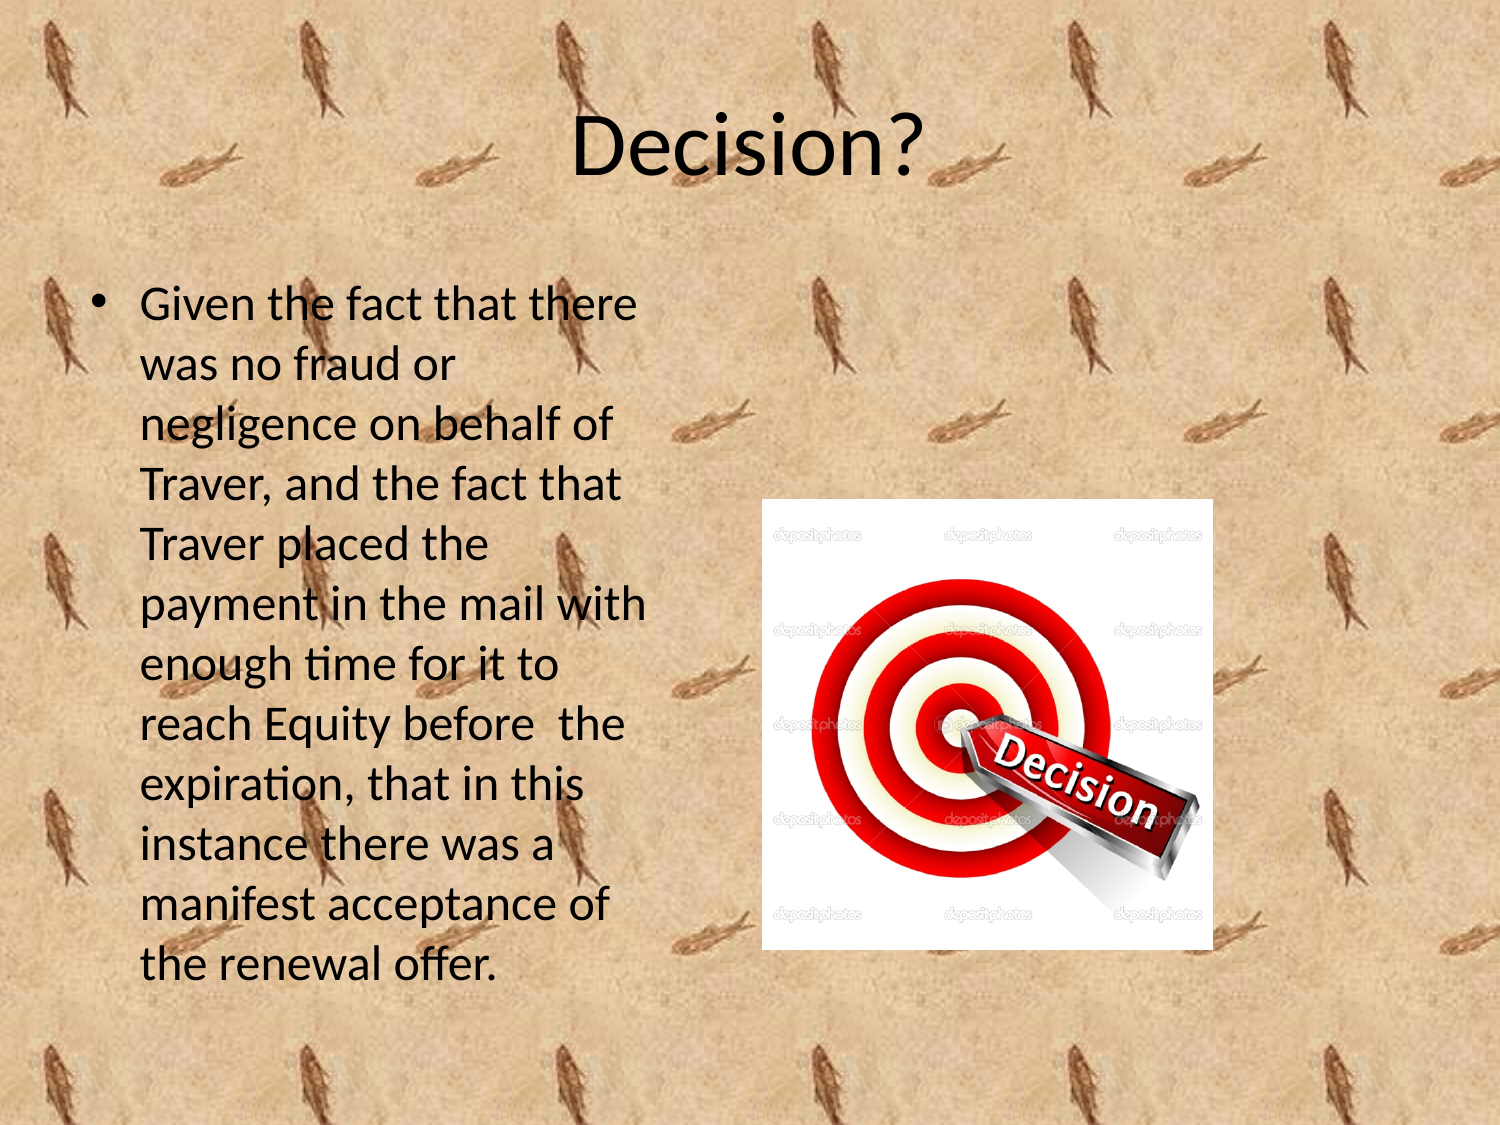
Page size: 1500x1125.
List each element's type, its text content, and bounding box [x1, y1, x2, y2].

list Given the fact that there was no fraud or negligence on behalf of Traver, and the fact that Traver placed the payment in the mail with enough time for it to reach Equity before the expiration, that in this instance there was a manifest acceptance of the renewal offer. [75, 262, 688, 1005]
title Decision? [75, 45, 1425, 233]
picture [0, 0, 1500, 1125]
